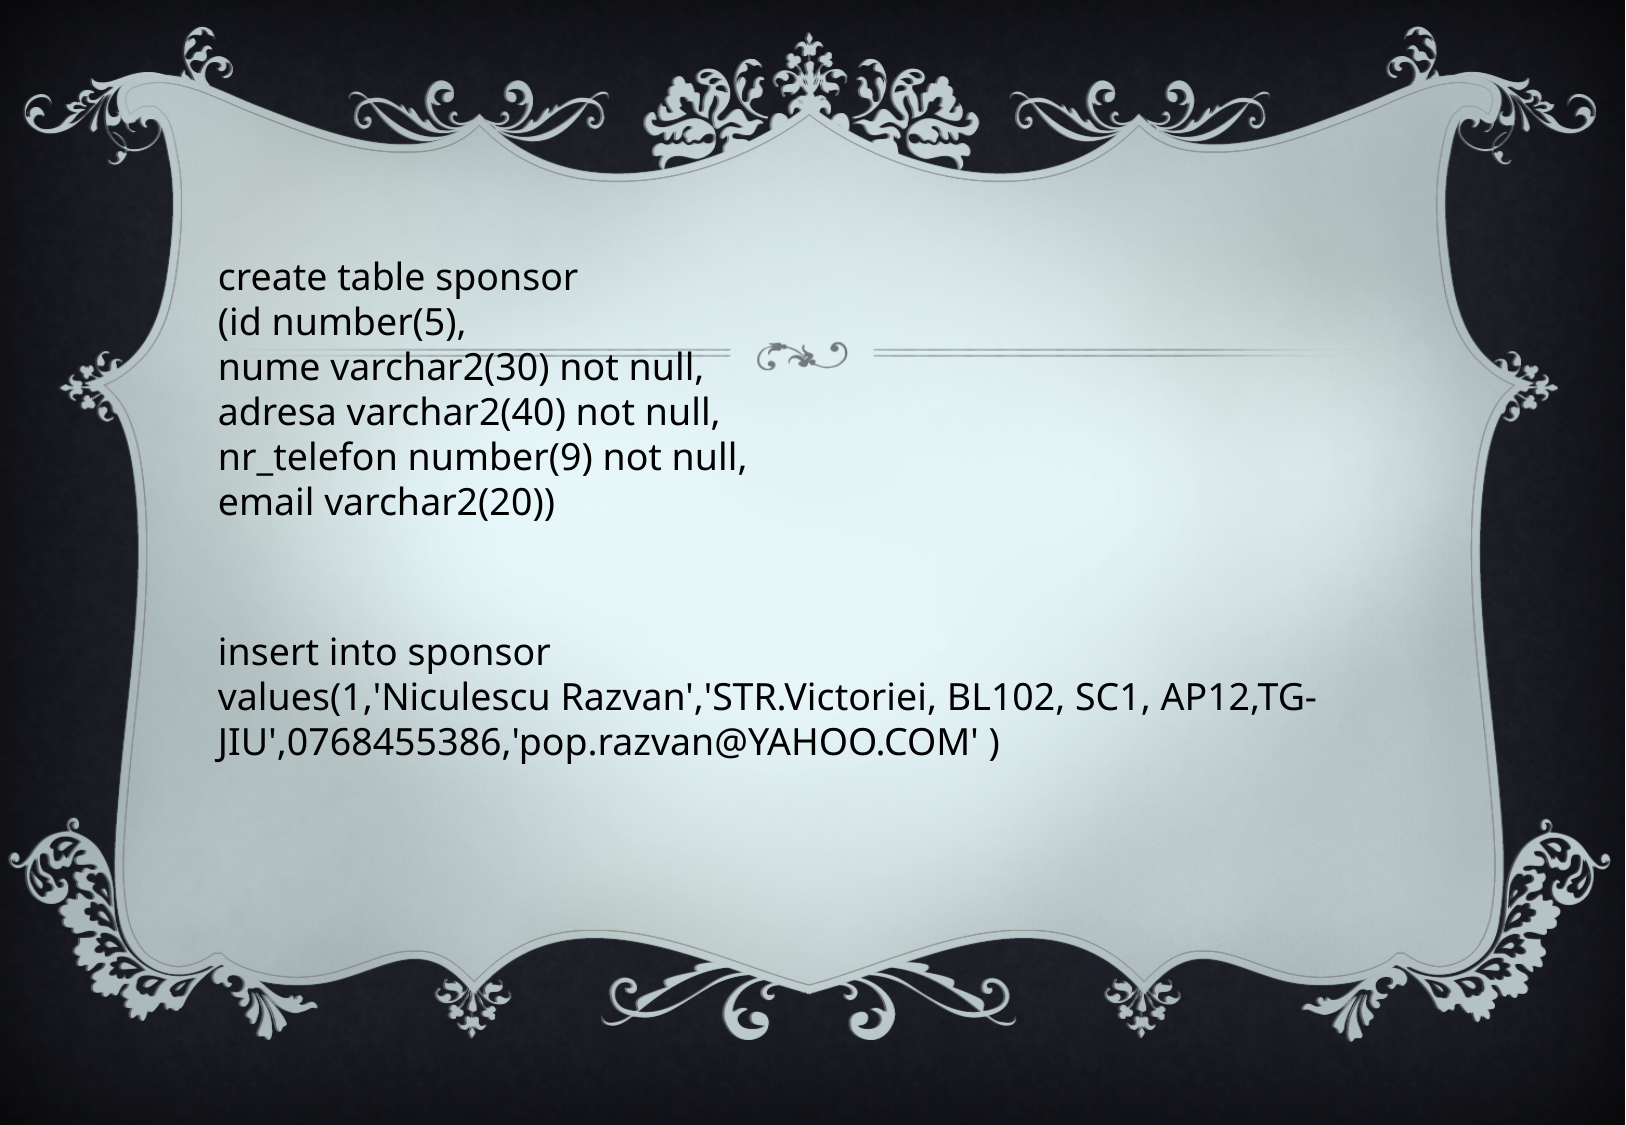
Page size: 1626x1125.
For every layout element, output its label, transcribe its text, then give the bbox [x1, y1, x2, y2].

text_box create table sponsor (id number(5), nume varchar2(30) not null, adresa varchar2(40) not null, nr_telefon number(9) not null, email varchar2(20)) [203, 246, 1016, 531]
picture [0, 0, 1625, 265]
text_box insert into sponsor values(1,'Niculescu Razvan','STR.Victoriei, BL102, SC1, AP12,TG-JIU',0768455386,'pop.razvan@YAHOO.COM' ) [203, 621, 1375, 771]
picture [0, 419, 1625, 1125]
